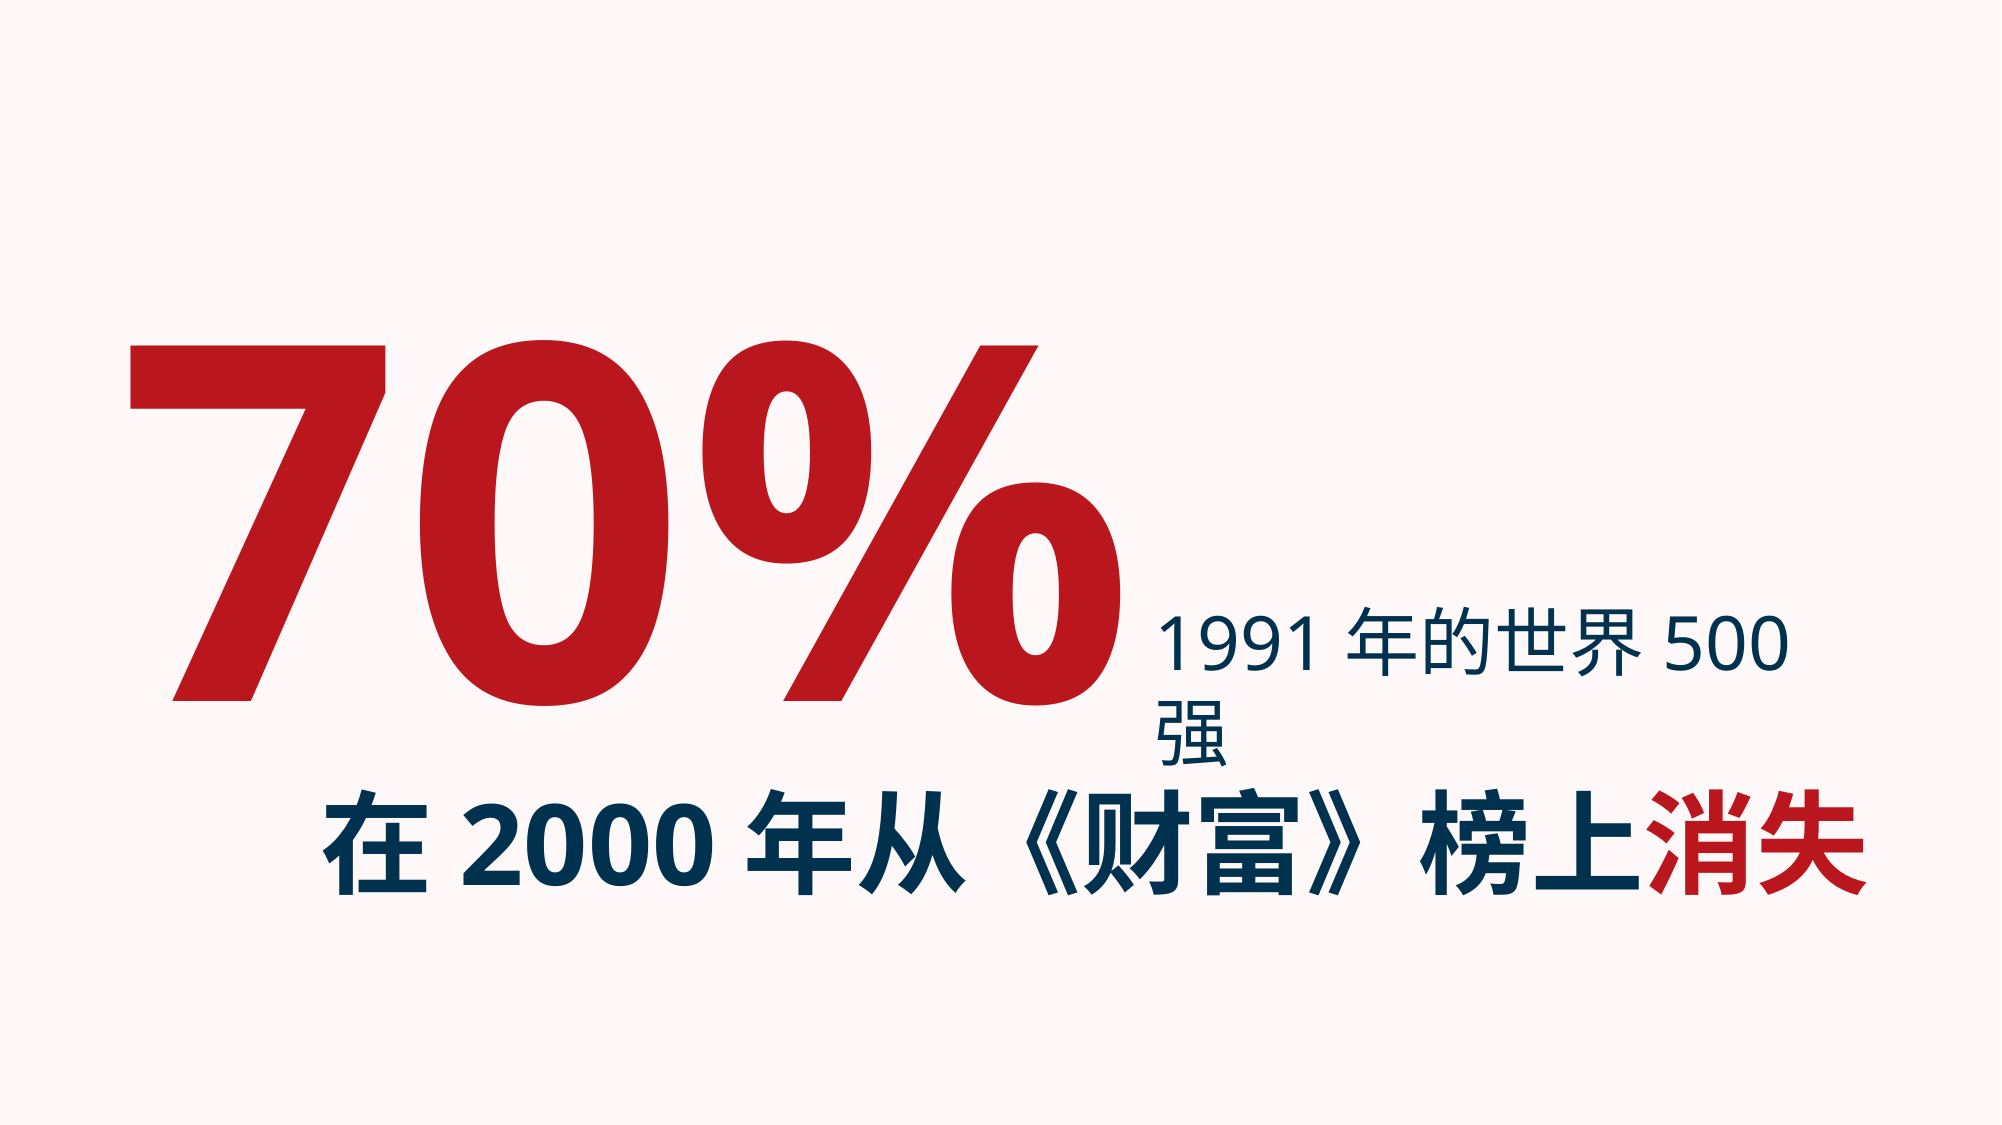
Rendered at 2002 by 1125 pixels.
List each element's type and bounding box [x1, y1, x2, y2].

text_box [102, 195, 1861, 918]
